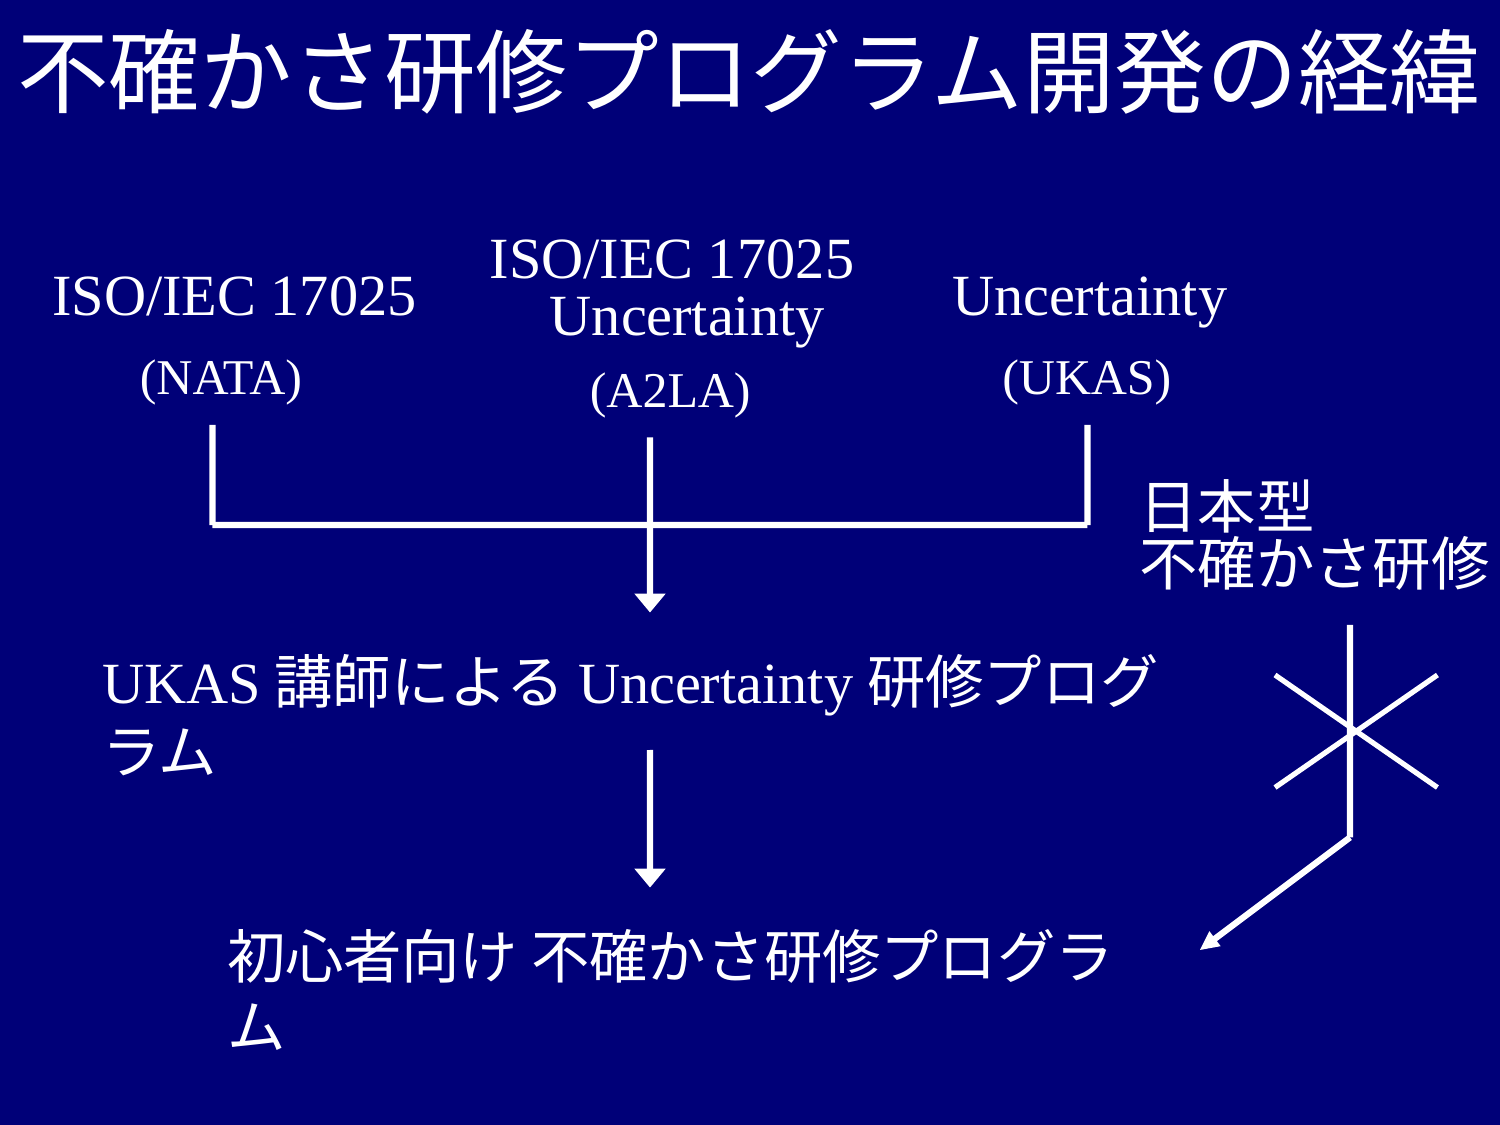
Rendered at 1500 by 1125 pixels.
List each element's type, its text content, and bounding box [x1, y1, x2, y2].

text_box Uncertainty [937, 249, 1275, 335]
text_box [639, 749, 661, 888]
text_box UKAS講師によるUncertainty研修プログラム [87, 637, 1225, 793]
text_box (UKAS) [987, 337, 1238, 413]
text_box (NATA) [125, 337, 375, 413]
text_box (A2LA) [575, 349, 775, 425]
text_box ISO/IEC 17025 Uncertainty [474, 212, 900, 348]
text_box ISO/IEC 17025 [37, 249, 474, 335]
text_box [1200, 837, 1350, 950]
title 不確かさ研修プログラム開発の経緯 [0, 0, 1500, 164]
text_box [639, 437, 661, 613]
text_box 初心者向け 不確かさ研修プログラム [212, 912, 1175, 1068]
text_box 日本型 不確かさ研修 [1124, 462, 1500, 598]
